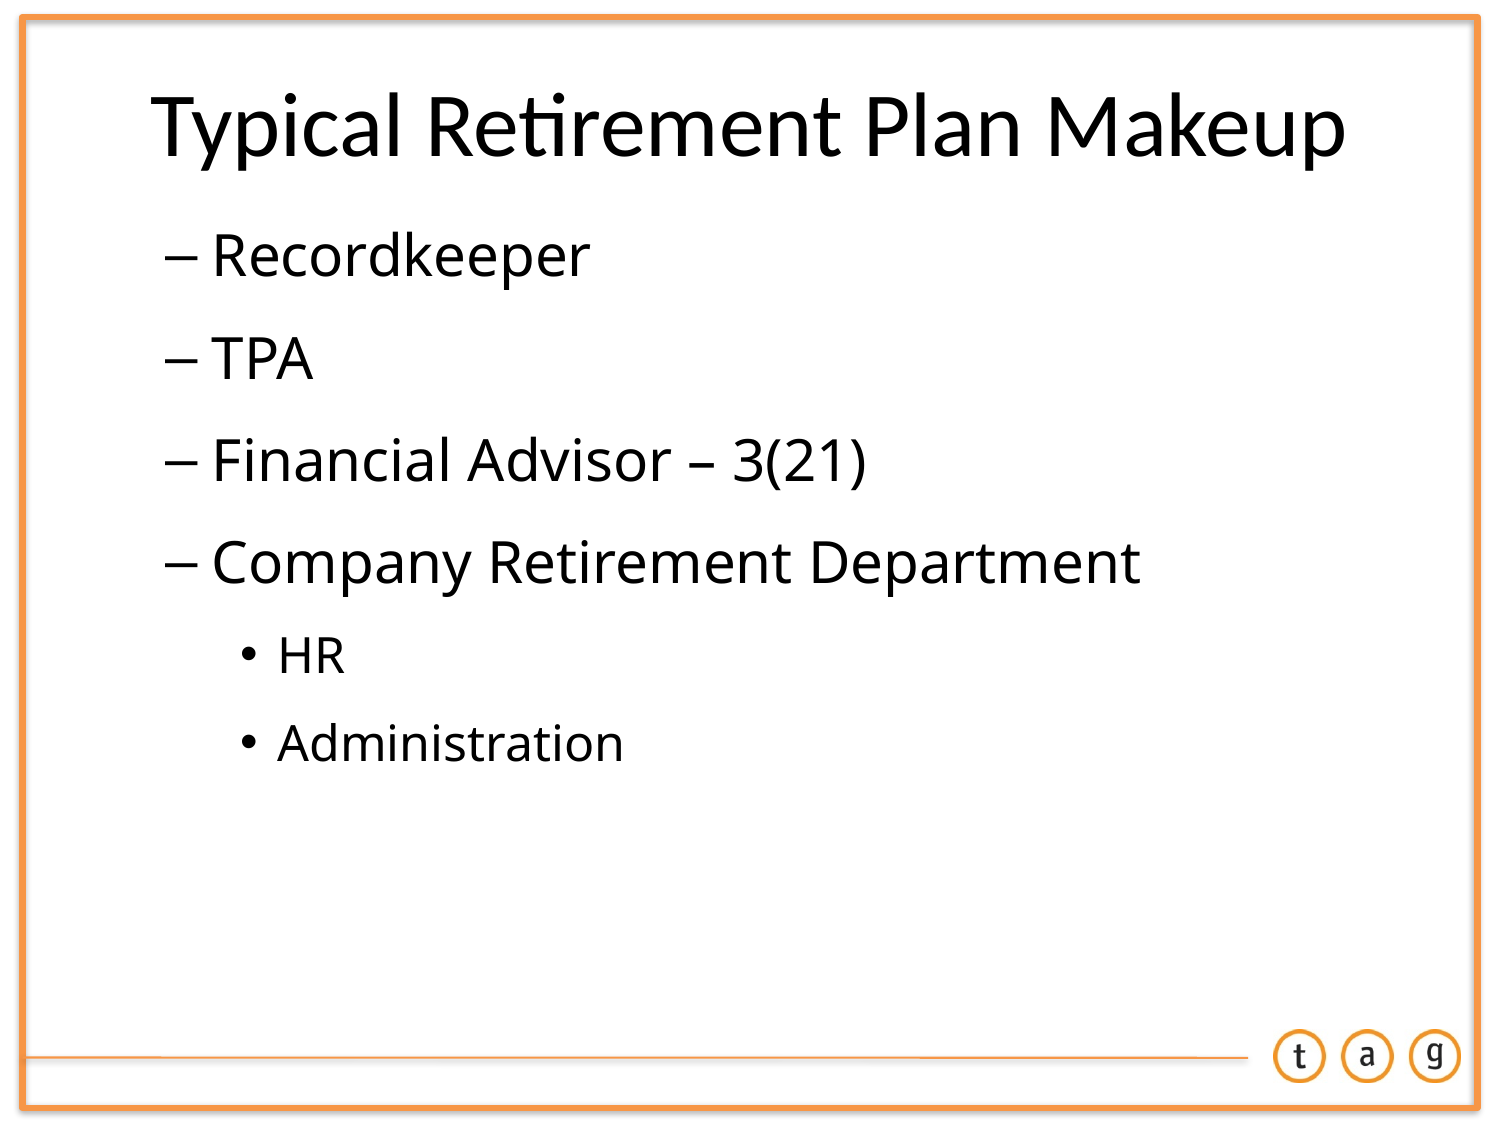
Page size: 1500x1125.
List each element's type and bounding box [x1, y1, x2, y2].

text_box [22, 16, 1478, 1109]
